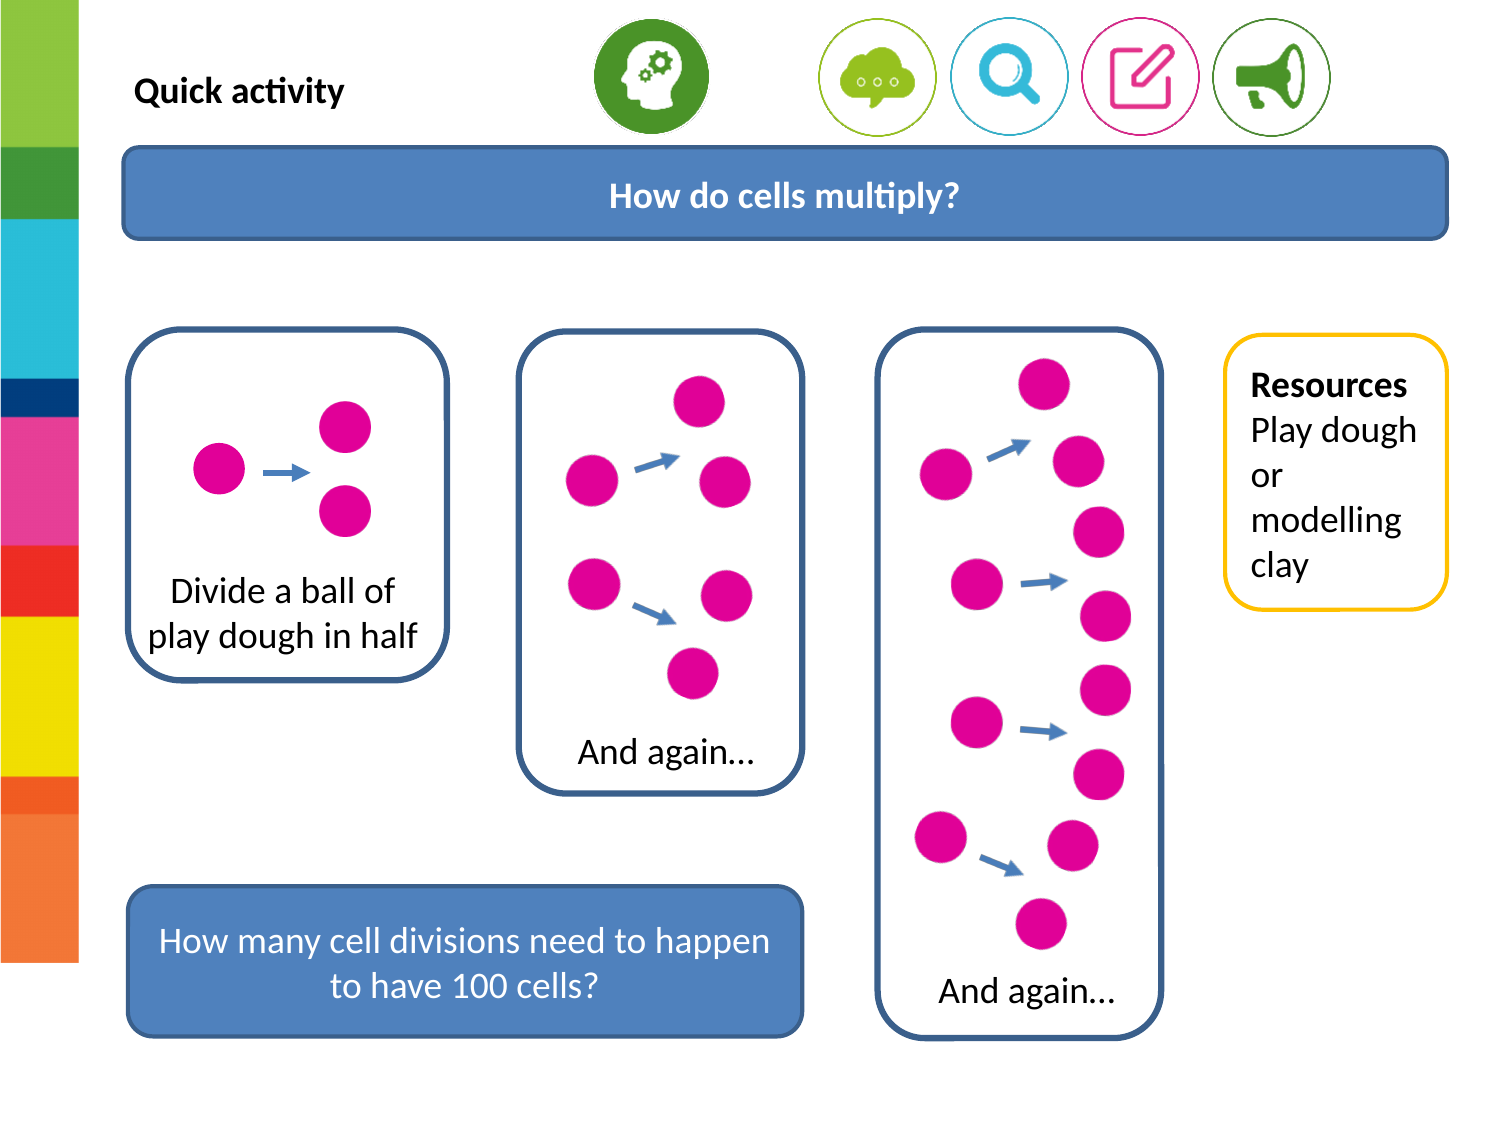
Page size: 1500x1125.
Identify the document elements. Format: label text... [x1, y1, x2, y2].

text_box Resources Play dough or modelling clay [1223, 332, 1450, 612]
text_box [195, 400, 371, 537]
text_box Divide a ball of play dough in half [123, 558, 138, 663]
text_box How many cell divisions need to happen to have 100 cells? [125, 884, 805, 1039]
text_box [562, 393, 741, 677]
picture [950, 16, 1069, 136]
text_box Quick activity [119, 58, 361, 119]
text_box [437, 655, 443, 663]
text_box [875, 327, 1164, 1041]
picture [592, 16, 711, 136]
picture [1, 0, 78, 962]
picture [1212, 18, 1331, 137]
text_box How do cells multiply? [121, 145, 1450, 241]
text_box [909, 380, 1128, 929]
picture [1081, 16, 1200, 136]
text_box [125, 327, 450, 683]
text_box [516, 329, 805, 796]
picture [818, 18, 937, 137]
